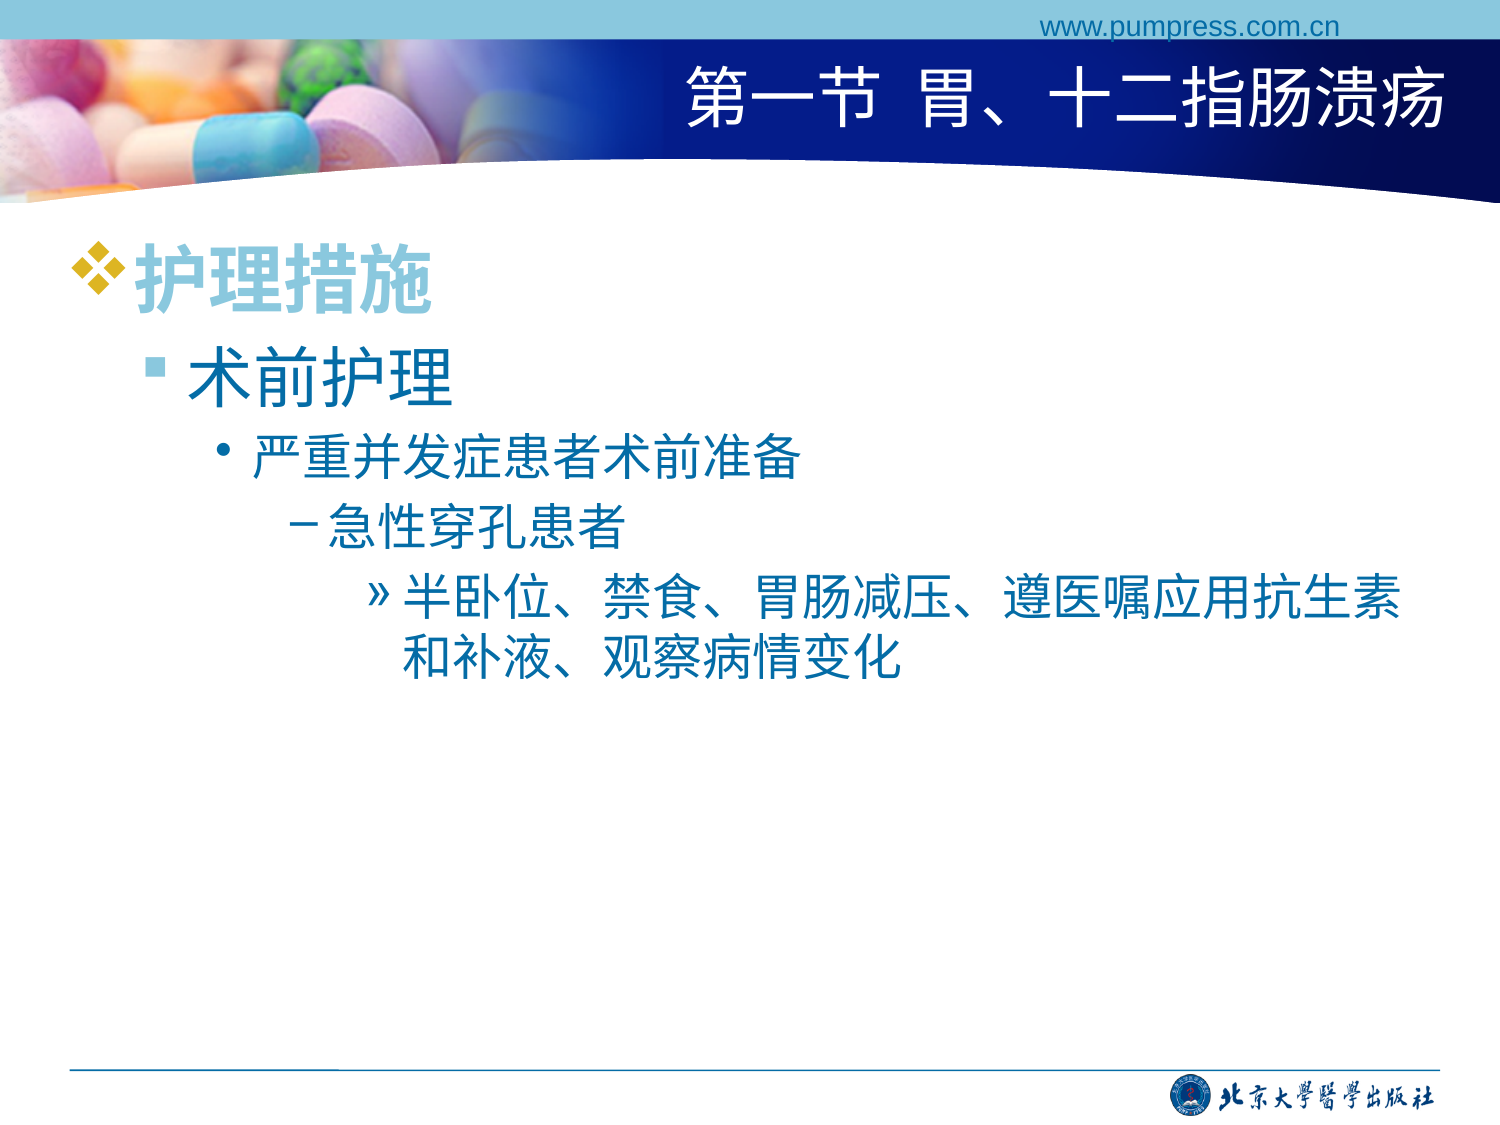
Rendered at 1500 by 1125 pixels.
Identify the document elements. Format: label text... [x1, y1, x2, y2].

picture [0, 40, 1500, 203]
slide_number www.pumpress.com.cn [1025, 0, 1463, 38]
title 第一节 胃、十二指肠溃疡 [137, 49, 1463, 143]
list 护理措施 术前护理 严重并发症患者术前准备 急性穿孔患者 半卧位、禁食、胃肠减压、遵医嘱应用抗生素和补液、观察病情变化 [49, 224, 1463, 1026]
picture [1170, 1074, 1436, 1118]
